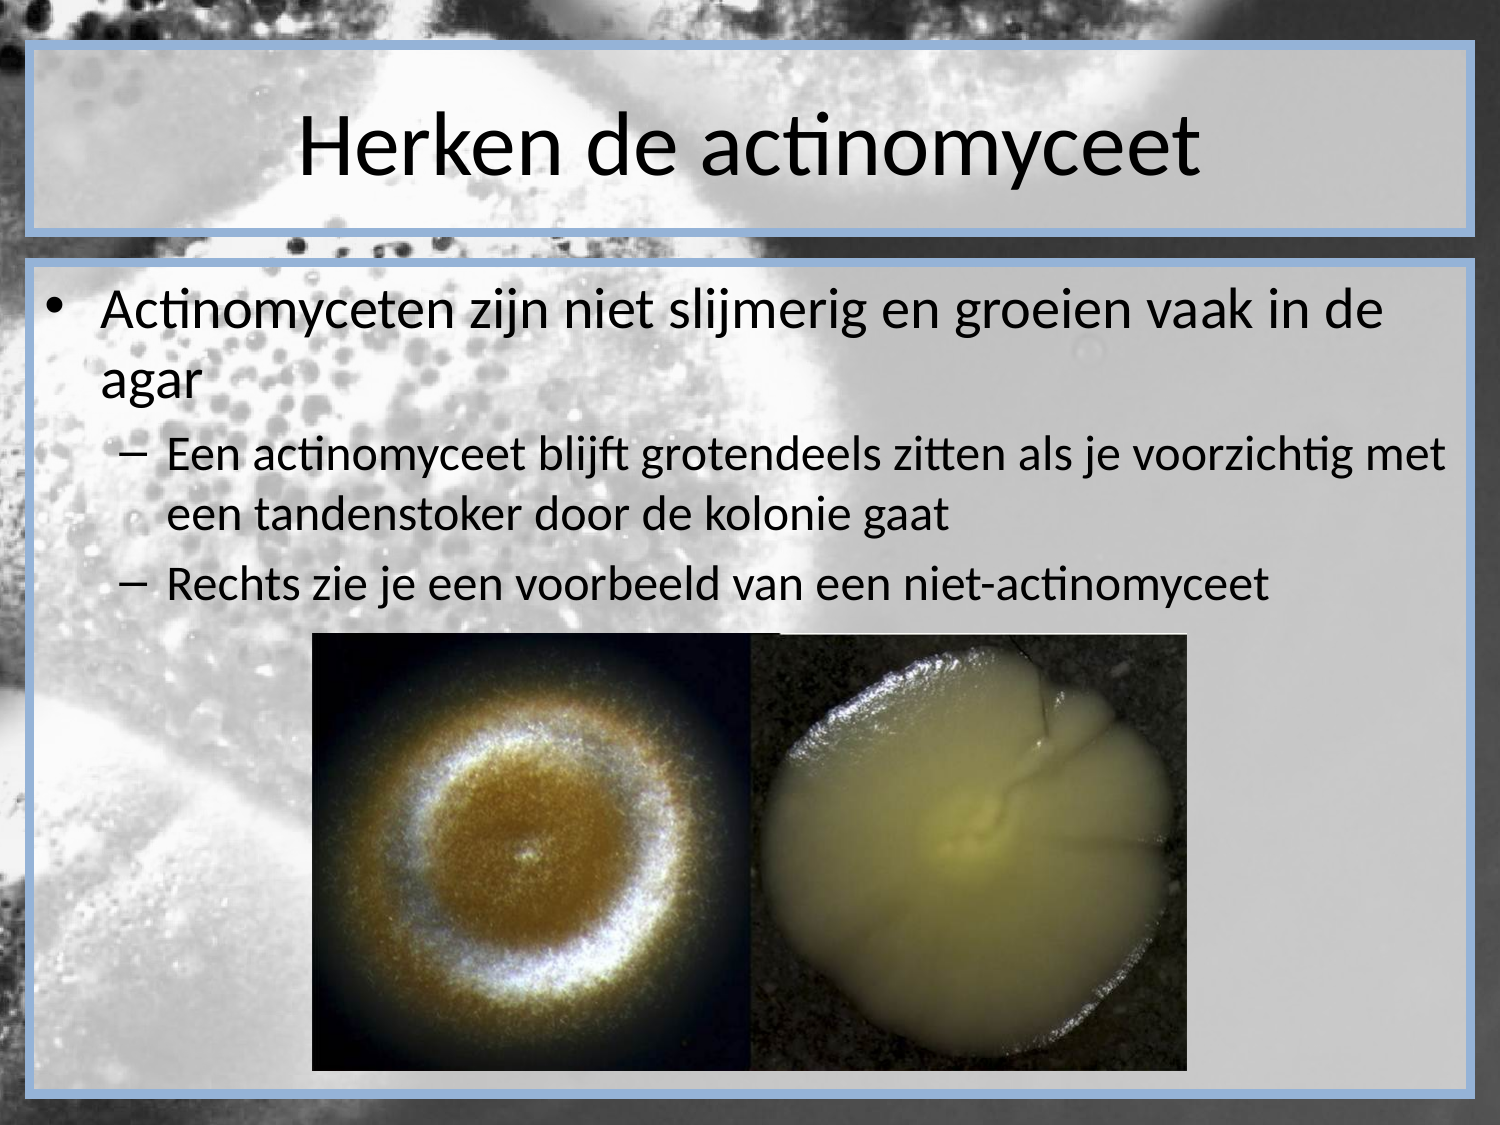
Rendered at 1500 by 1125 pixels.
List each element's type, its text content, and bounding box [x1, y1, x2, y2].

title Herken de actinomyceet [25, 40, 1475, 237]
picture [312, 633, 1188, 1071]
list Actinomyceten zijn niet slijmerig en groeien vaak in de agar Een actinomyceet blijft grotendeels zitten als je voorzichtig met een tandenstoker door de kolonie gaat Rechts zie je een voorbeeld van een niet-actinomyceet [25, 258, 1475, 1099]
